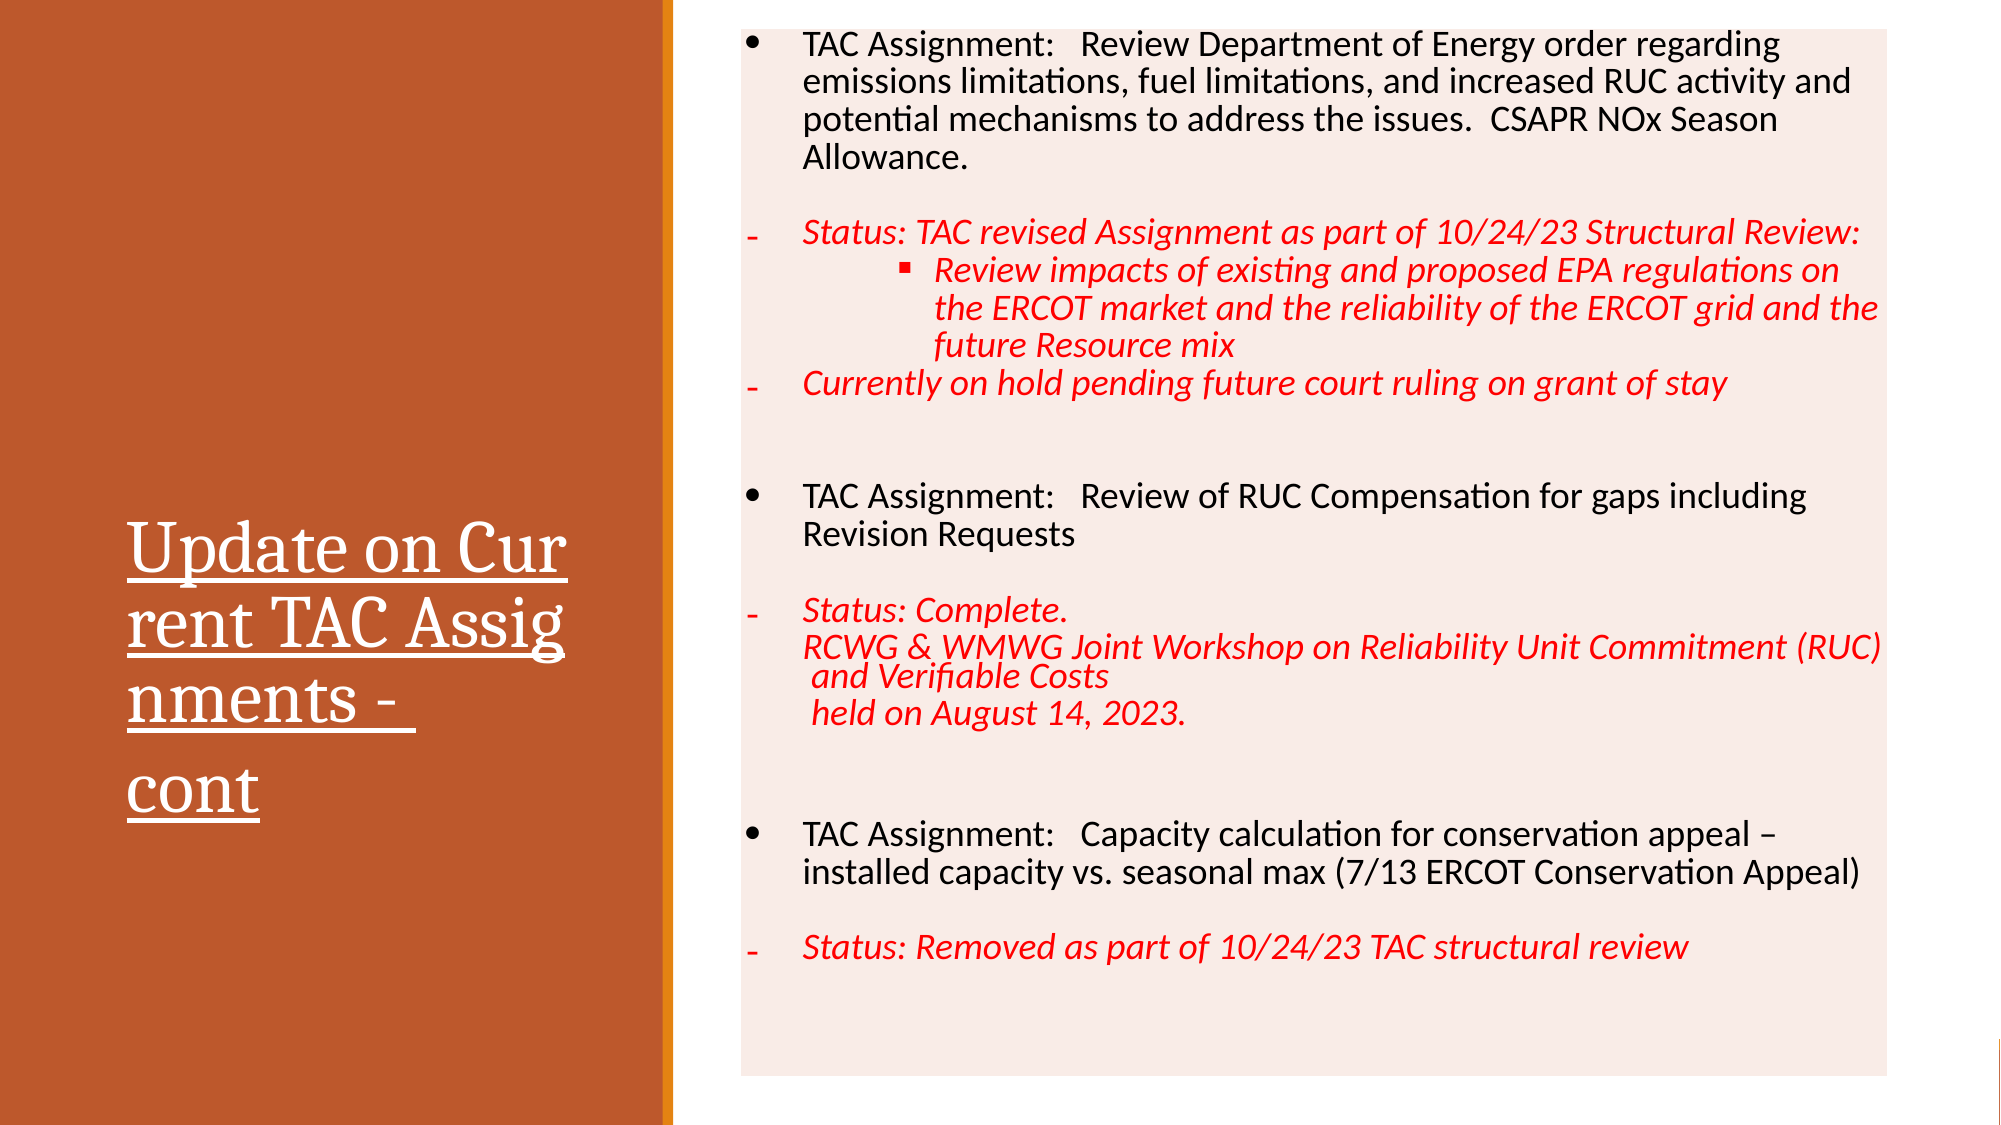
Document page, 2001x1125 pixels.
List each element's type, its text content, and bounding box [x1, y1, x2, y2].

text_box [658, 0, 678, 1125]
text_box [0, 0, 658, 1125]
title Update on Current TAC Assignments - cont [78, 340, 585, 686]
text_box [678, 0, 2000, 1125]
table_header TAC Assignment: Review Department of Energy order regarding emissions limitations, fuel limitations, and increased RUC activity and potential mechanisms to address the issues. CSAPR NOx Season Allowance. Status: TAC revised Assignment as part of 10/24/23 Structural Review: Review impacts of existing and proposed EPA regulations on the ERCOT market and the reliability of the ERCOT grid and the future Resource mix Currently on hold pending future court ruling on grant of stay TAC Assignment: Review of RUC Compensation for gaps including Revision Requests Status: Complete. RCWG & WMWG Joint Workshop on Reliability Unit Commitment (RUC) and Verifiable Costs held on August 14, 2023. TAC Assignment: Capacity calculation for conservation appeal – installed capacity vs. seasonal max (7/13 ERCOT Conservation Appeal) Status: Removed as part of 10/24/23 TAC structural review [741, 29, 1887, 1076]
